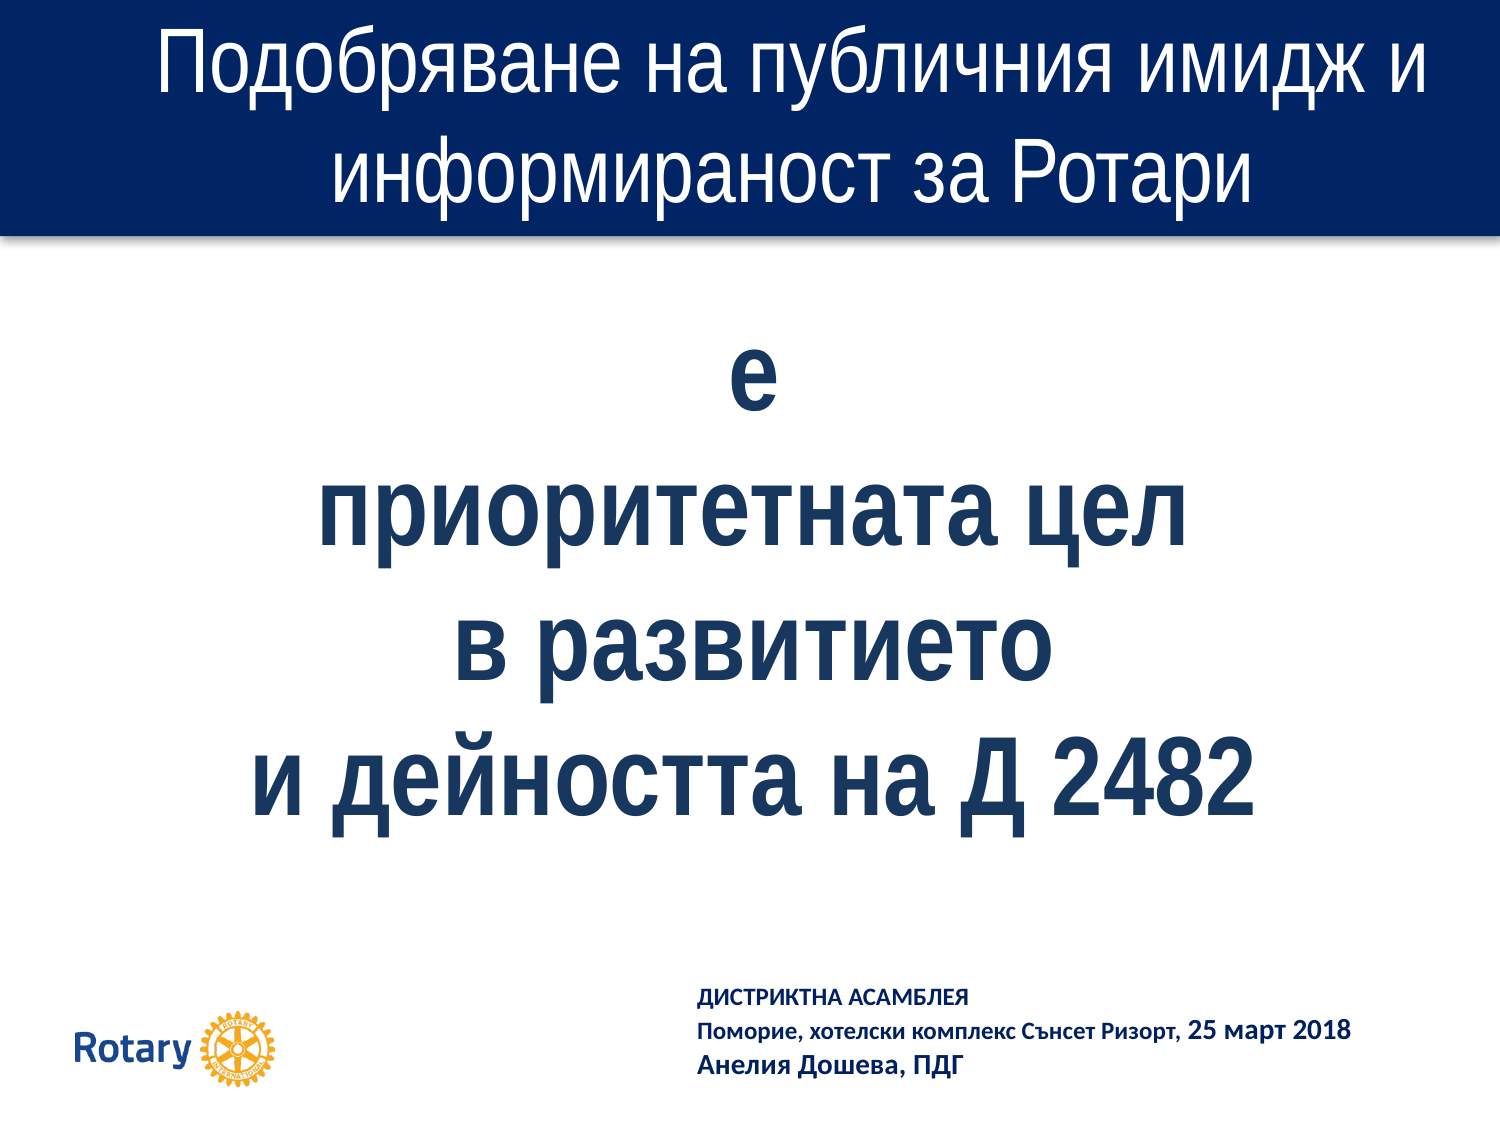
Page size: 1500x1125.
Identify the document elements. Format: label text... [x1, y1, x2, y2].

text_box Подобряване на публичния имидж и информираност за Ротари [0, 0, 1500, 237]
text_box ДИСТРИКТНА АСАМБЛЕЯ Поморие, хотелски комплекс Сънсет Ризорт, 25 март 2018 Анелия Дошева, ПДГ [682, 973, 1488, 1088]
picture [74, 1011, 275, 1087]
text_box е приоритетната цел в развитието и дейността на Д 2482 [234, 290, 1273, 846]
